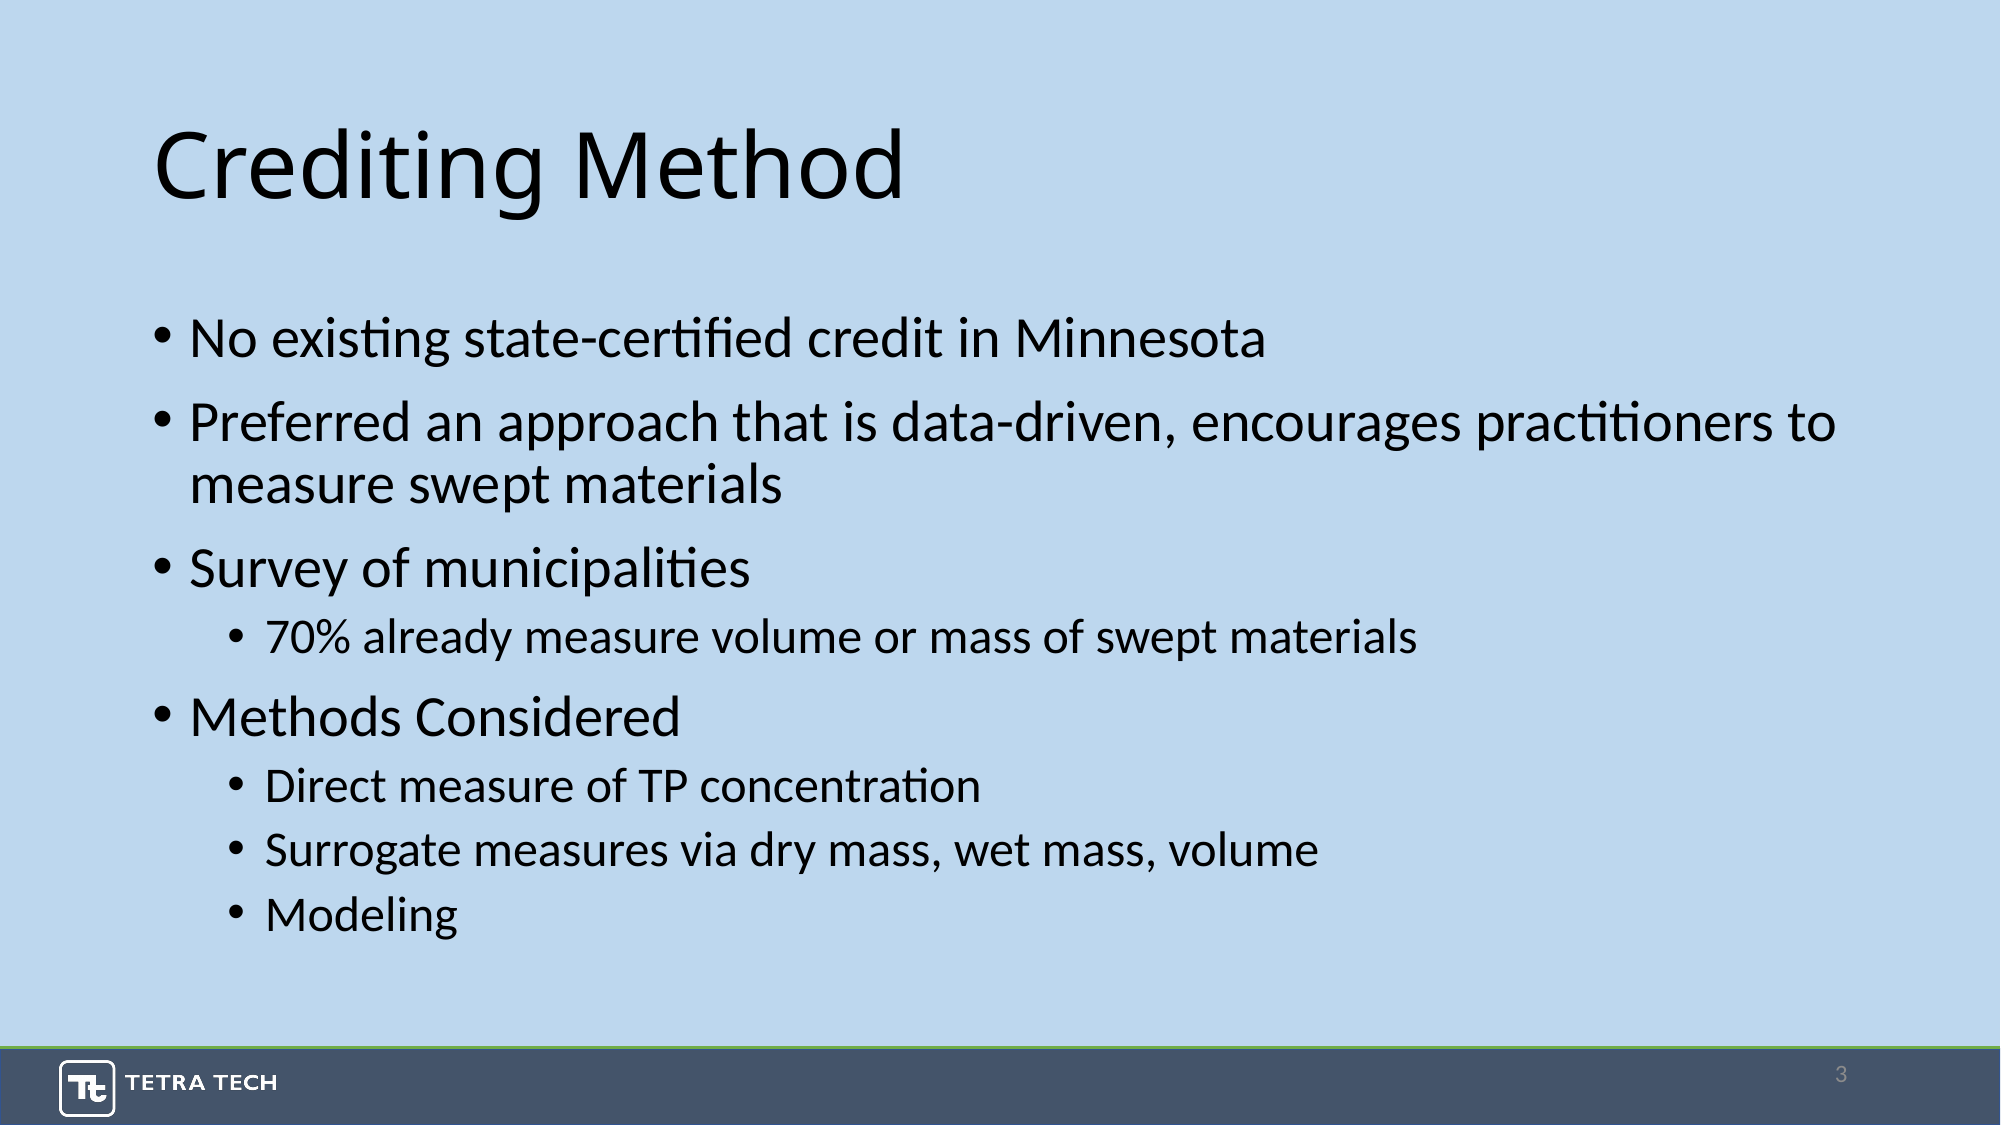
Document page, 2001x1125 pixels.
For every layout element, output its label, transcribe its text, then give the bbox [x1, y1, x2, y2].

picture [40, 1041, 295, 1125]
list No existing state-certified credit in Minnesota Preferred an approach that is data-driven, encourages practitioners to measure swept materials Survey of municipalities 70% already measure volume or mass of swept materials Methods Considered Direct measure of TP concentration Surrogate measures via dry mass, wet mass, volume Modeling [137, 299, 1863, 1014]
slide_number 3 [1412, 1042, 1863, 1103]
title Crediting Method [137, 59, 1863, 278]
